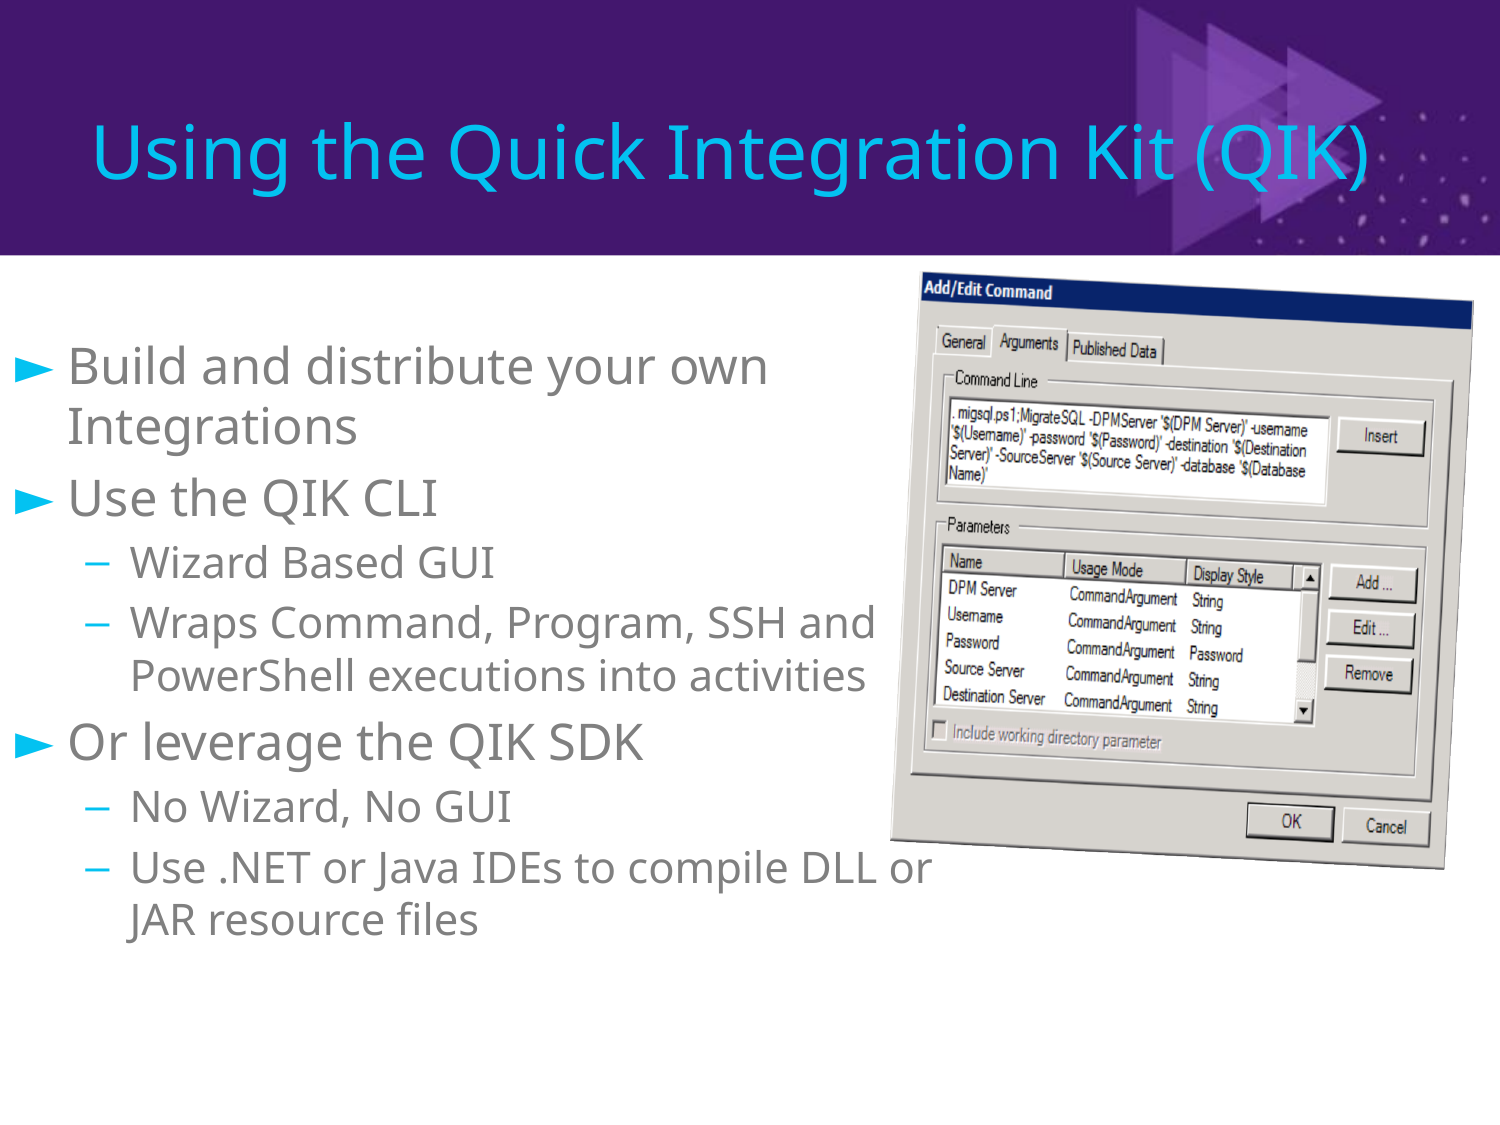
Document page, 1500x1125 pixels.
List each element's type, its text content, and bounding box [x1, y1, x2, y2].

list Build and distribute your own Integrations Use the QIK CLI Wizard Based GUI Wraps Command, Program, SSH and PowerShell executions into activities Or leverage the QIK SDK No Wizard, No GUI Use .NET or Java IDEs to compile DLL or JAR resource files [0, 326, 951, 958]
picture [890, 272, 1474, 869]
picture [0, 0, 1500, 255]
title Using the Quick Integration Kit (QIK) [75, 56, 1425, 244]
